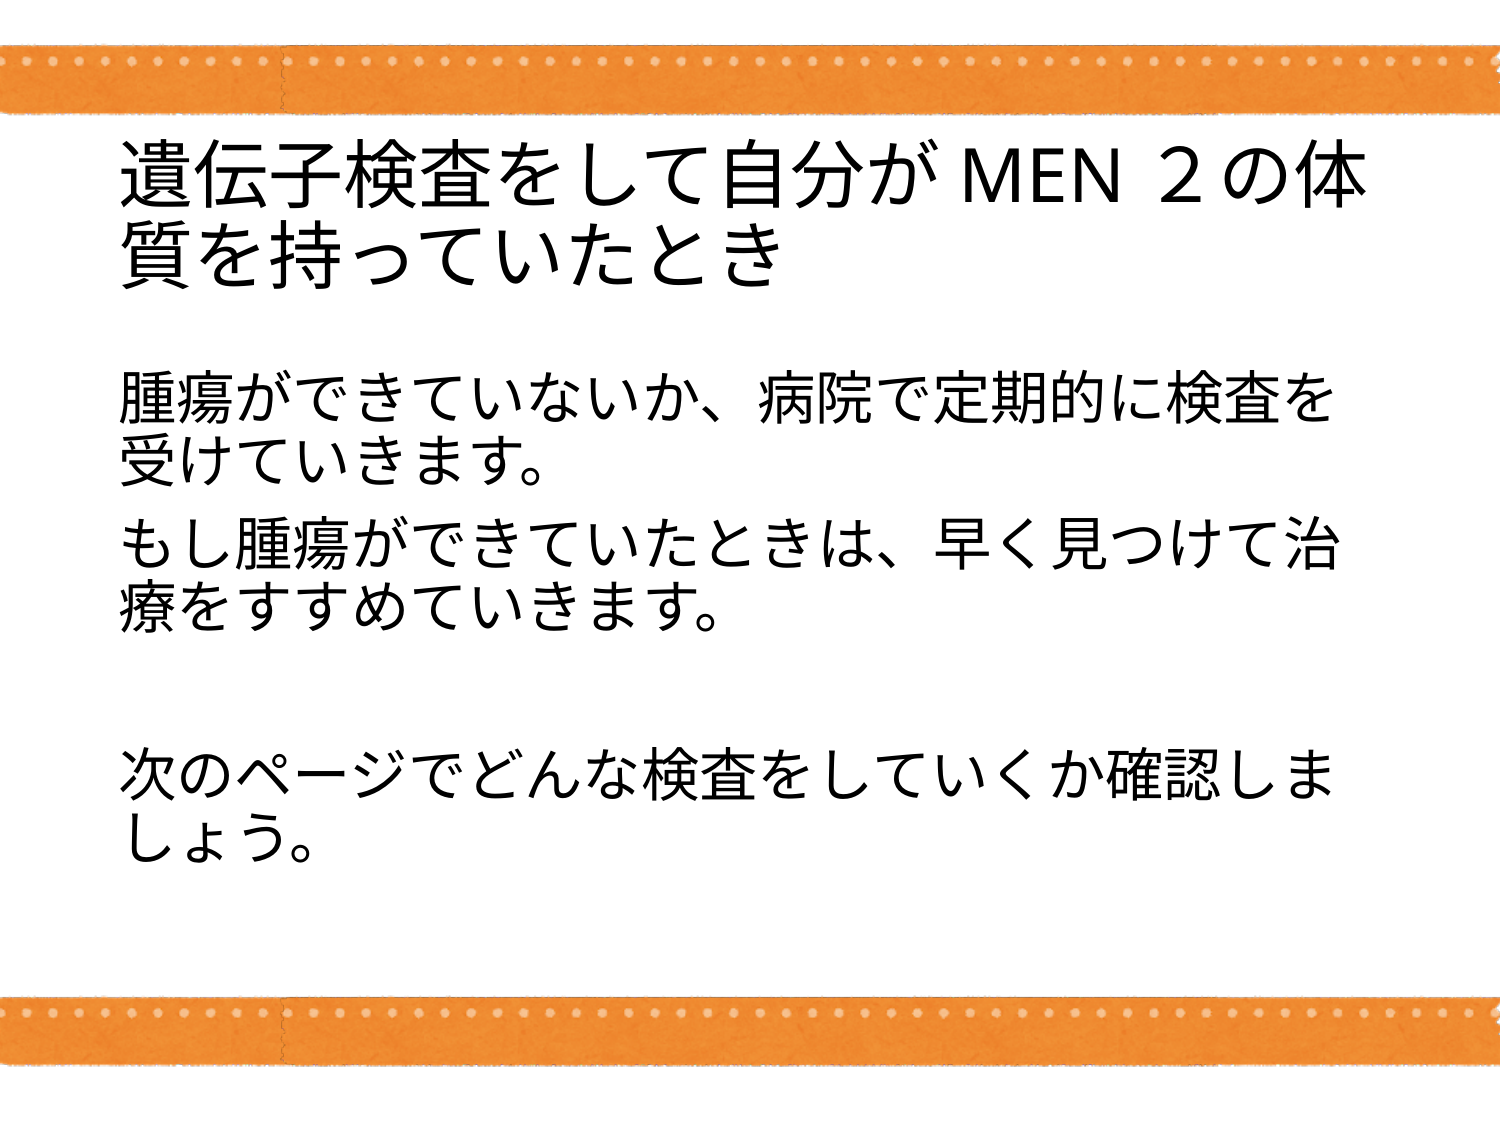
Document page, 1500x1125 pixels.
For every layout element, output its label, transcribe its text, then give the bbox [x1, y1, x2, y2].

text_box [0, 974, 1500, 1091]
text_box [0, 22, 1500, 139]
title 遺伝子検査をして自分がMEN２の体質を持っていたとき [103, 139, 1397, 328]
list 腫瘍ができていないか、病院で定期的に検査を受けていきます。 もし腫瘍ができていたときは、早く見つけて治療をすすめていきます。 次のページでどんな検査をしていくか確認しましょう。 [103, 361, 1397, 974]
